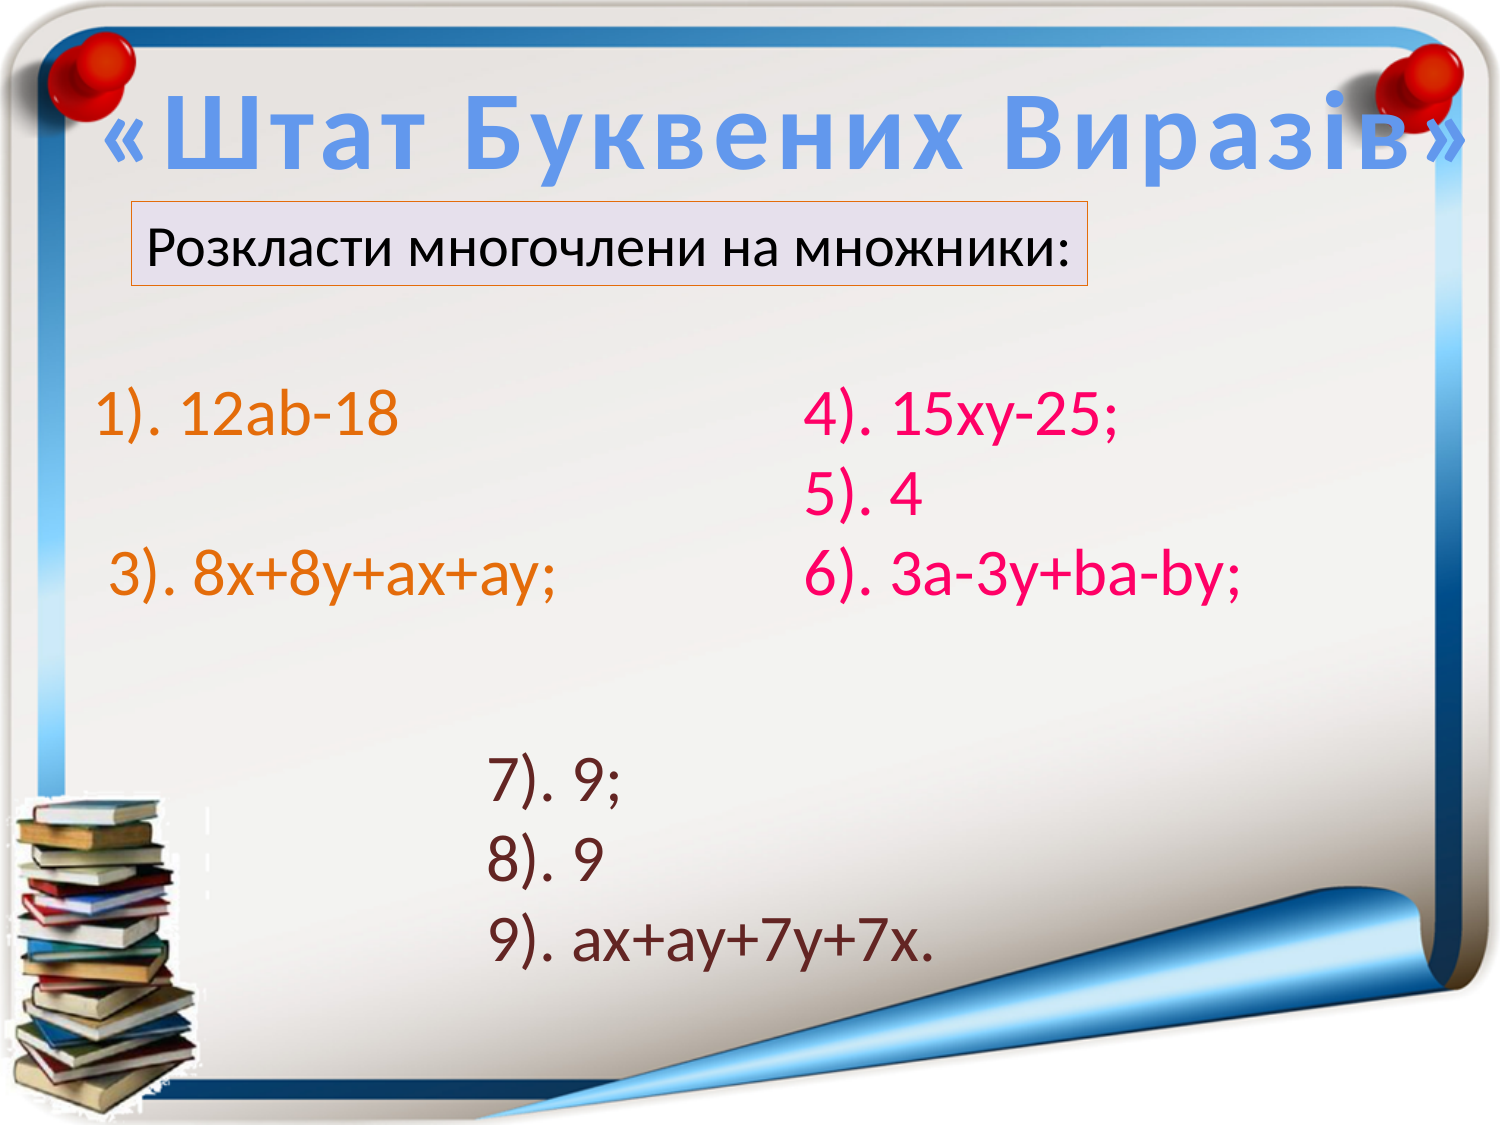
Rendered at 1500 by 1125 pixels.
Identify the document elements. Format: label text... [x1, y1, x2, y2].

text_box Розкласти многочлени на множники: [131, 201, 1088, 286]
text_box «Штат Буквених Виразів» [81, 49, 1496, 200]
picture [0, 0, 1500, 1125]
